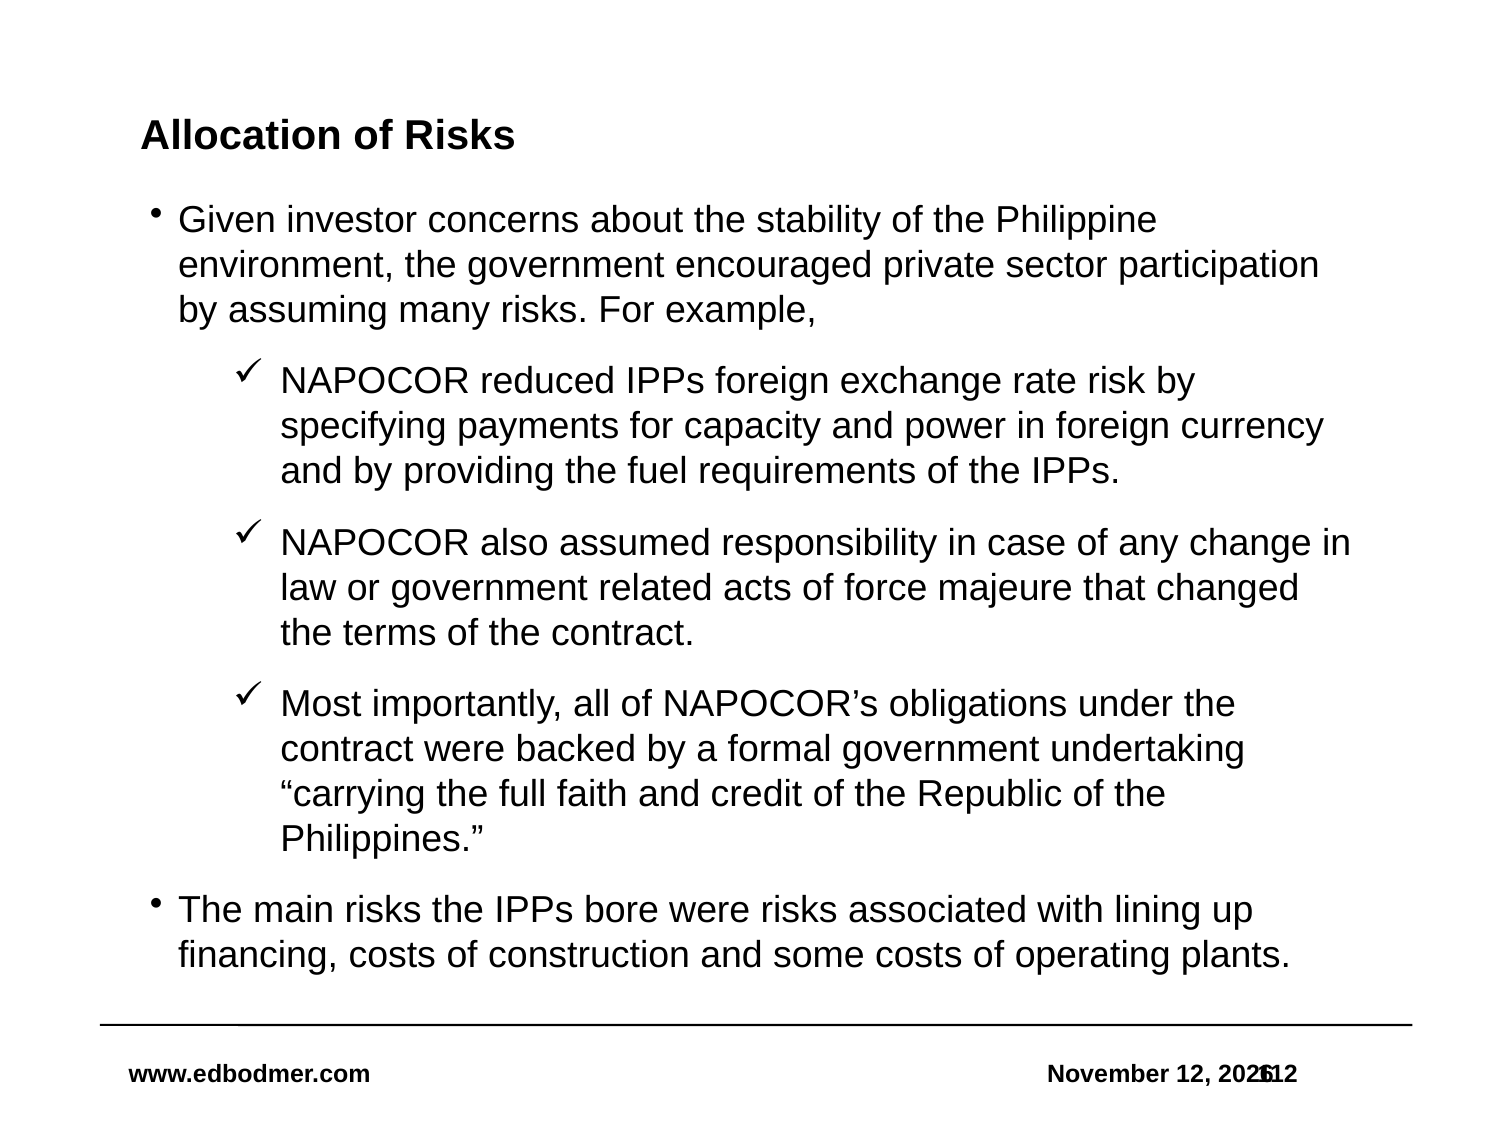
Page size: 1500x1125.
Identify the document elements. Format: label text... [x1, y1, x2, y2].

title Allocation of Risks [124, 99, 1288, 187]
list Given investor concerns about the stability of the Philippine environment, the government encouraged private sector participation by assuming many risks. For example, NAPOCOR reduced IPPs foreign exchange rate risk by specifying payments for capacity and power in foreign currency and by providing the fuel requirements of the IPPs. NAPOCOR also assumed responsibility in case of any change in law or government related acts of force majeure that changed the terms of the contract. Most importantly, all of NAPOCOR’s obligations under the contract were backed by a formal government undertaking “carrying the full faith and credit of the Republic of the Philippines.” The main risks the IPPs bore were risks associated with lining up financing, costs of construction and some costs of operating plants. [124, 187, 1376, 976]
